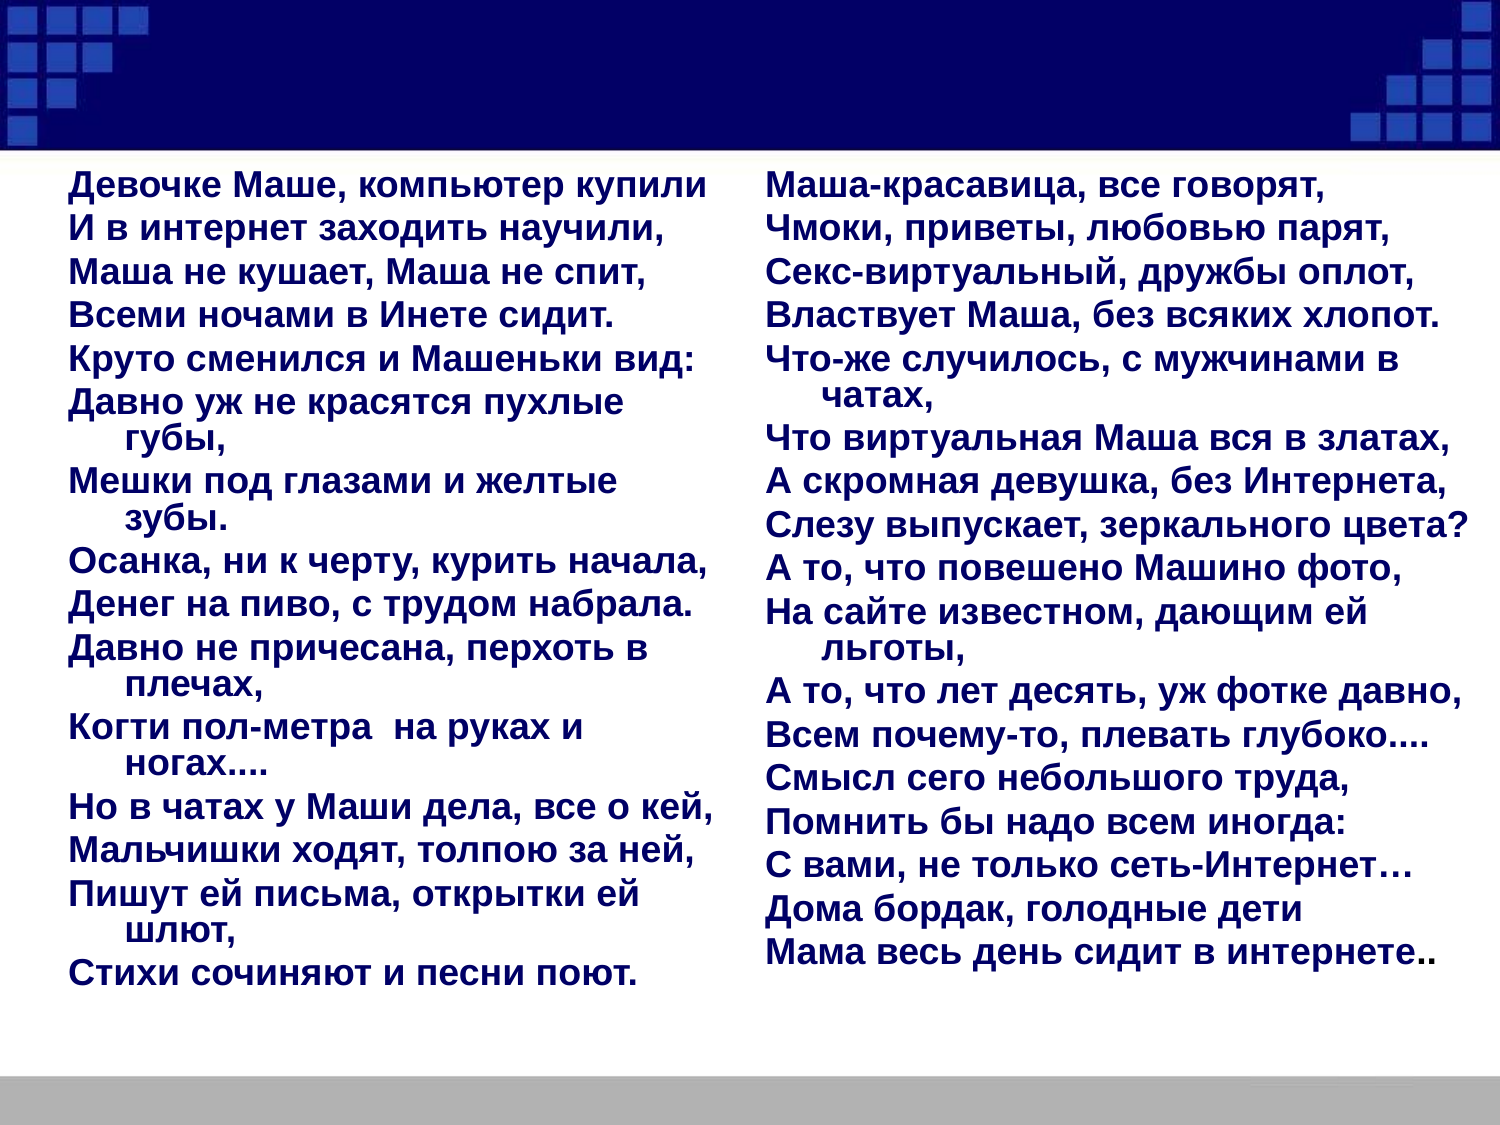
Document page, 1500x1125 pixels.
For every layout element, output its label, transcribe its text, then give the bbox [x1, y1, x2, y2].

list Девочке Маше, компьютер купили И в интернет заходить научили, Маша не кушает, Маша не спит, Всеми ночами в Инете сидит. Круто сменился и Машеньки вид: Давно уж не красятся пухлые губы, Мешки под глазами и желтые зубы. Осанка, ни к черту, курить начала, Денег на пиво, с трудом набрала. Давно не причесана, перхоть в плечах, Когти пол-метра на руках и ногах.... Но в чатах у Маши дела, все о кей, Мальчишки ходят, толпою за ней, Пишут ей письма, открытки ей шлют, Стихи сочиняют и песни поют. [52, 160, 738, 1006]
picture [0, 0, 1500, 1125]
list Маша-красавица, все говорят, Чмоки, приветы, любовью парят, Секс-виртуальный, дружбы оплот, Властвует Маша, без всяких хлопот. Что-же случилось, с мужчинами в чатах, Что виртуальная Маша вся в златах, А скромная девушка, без Интернета, Слезу выпускает, зеркального цвета? А то, что повешено Машино фото, На сайте известном, дающим ей льготы, А то, что лет десять, уж фотке давно, Всем почему-то, плевать глубоко.... Смысл сего небольшого труда, Помнить бы надо всем иногда: С вами, не только сеть-Интернет… Дома бордак, голодные дети Мама весь день сидит в интернете.. [749, 160, 1500, 1006]
